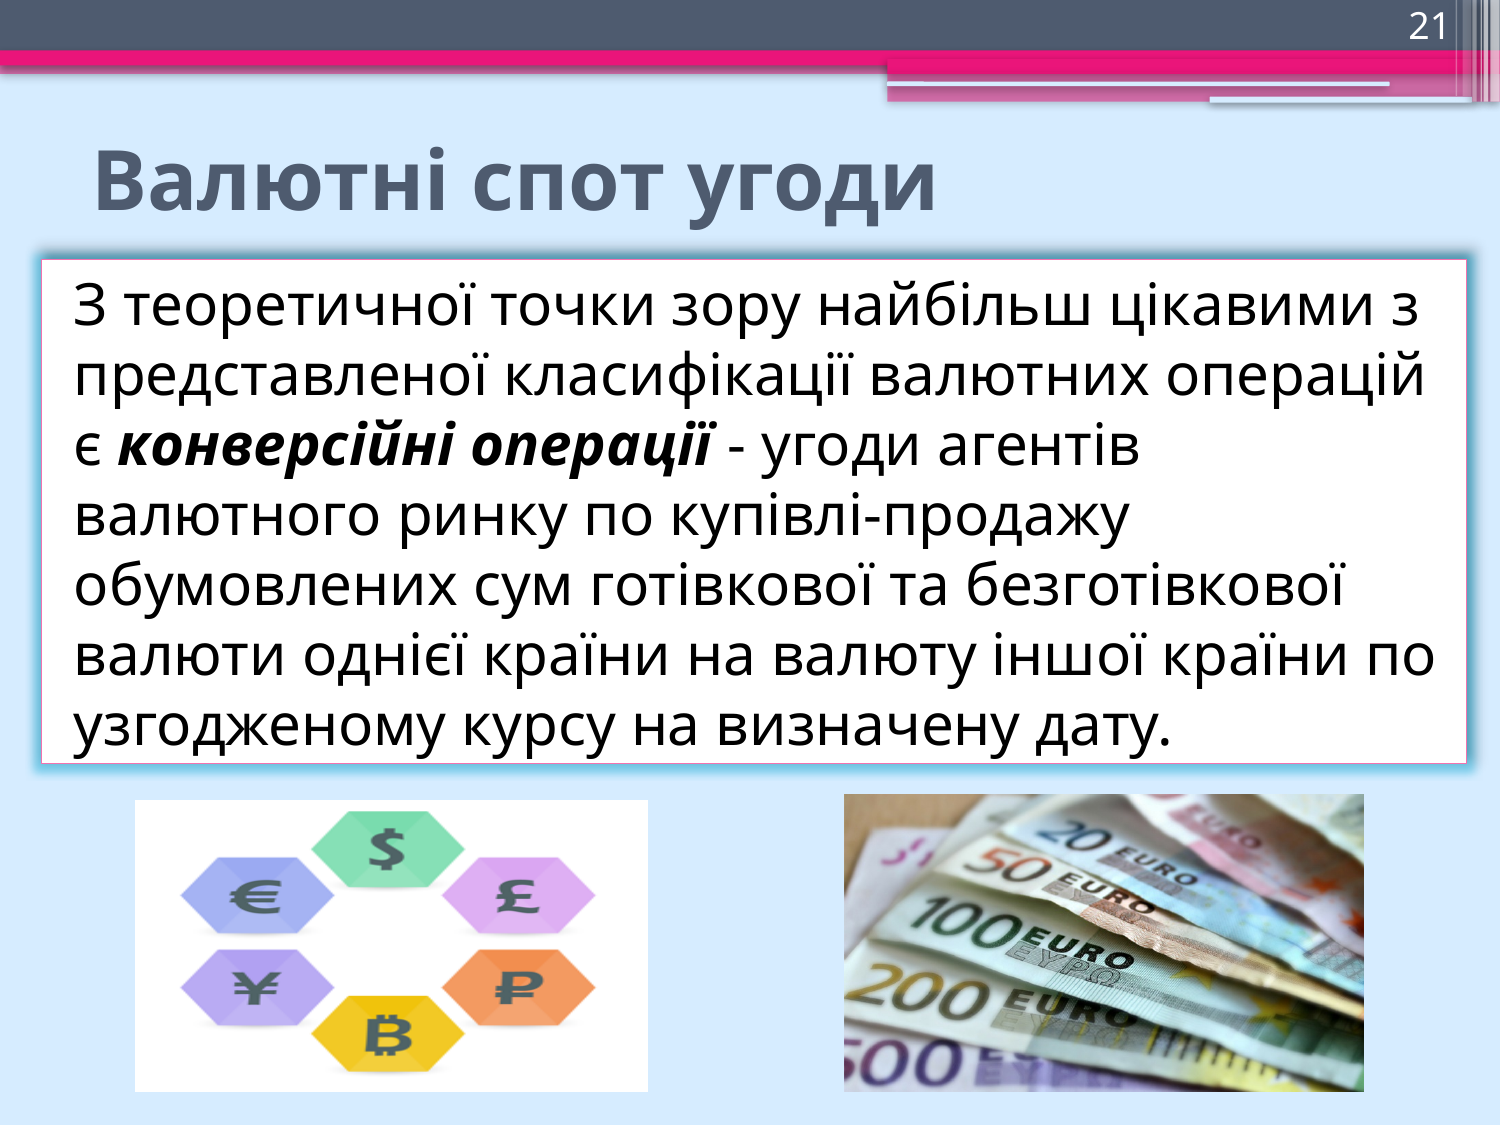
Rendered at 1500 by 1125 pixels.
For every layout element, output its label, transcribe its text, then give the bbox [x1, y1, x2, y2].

picture [844, 794, 1364, 1092]
slide_number 21 [1341, 0, 1466, 61]
text_box З теоретичної точки зору найбільш цікавими з представленої класифікації валютних операцій є конверсійні операції - угоди агентів валютного ринку по купівлі-продажу обумовлених сум готівкової та безготівкової валюти однієї країни на валюту іншої країни по узгодженому курсу на визначену дату. [41, 259, 1466, 764]
title Валютні спот угоди [76, 90, 1427, 242]
picture [135, 799, 648, 1092]
